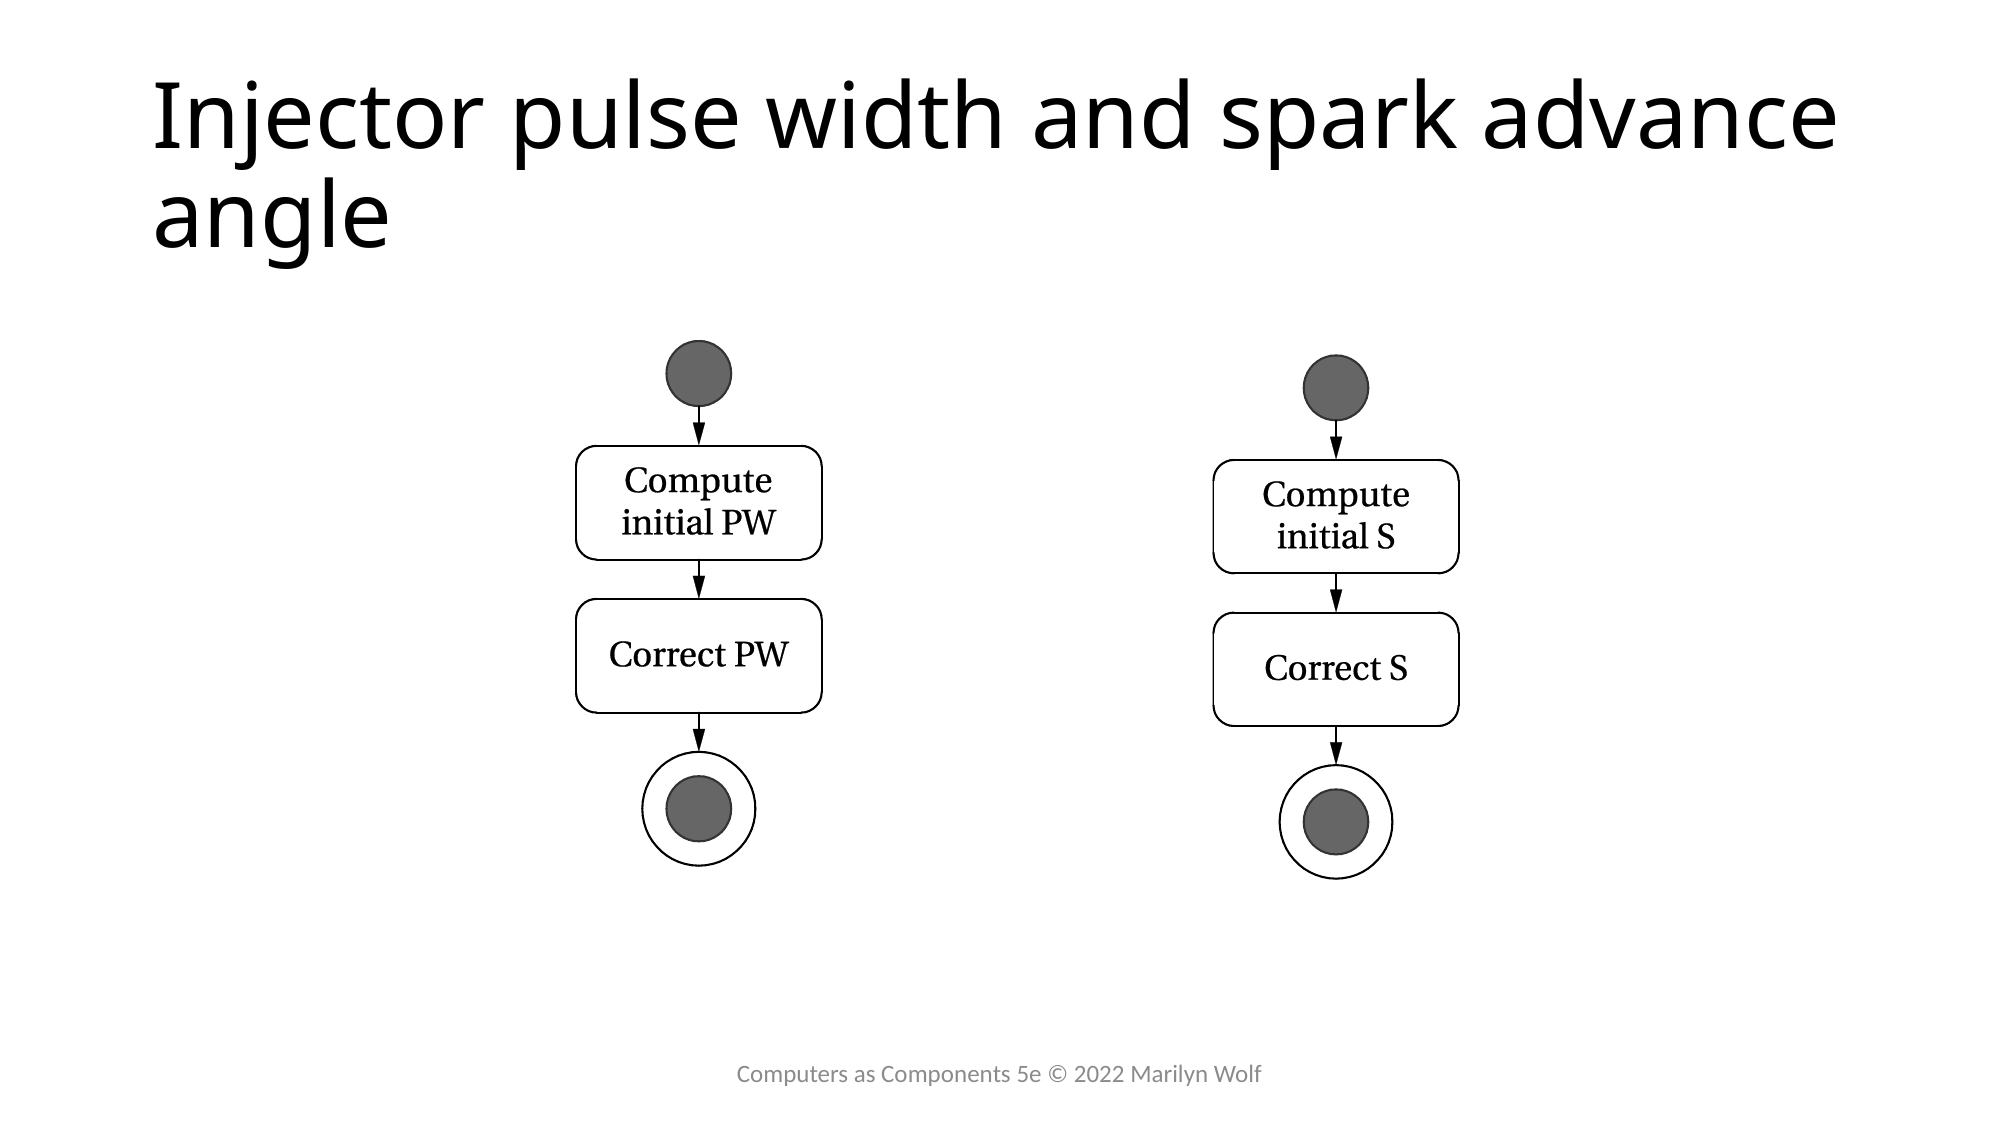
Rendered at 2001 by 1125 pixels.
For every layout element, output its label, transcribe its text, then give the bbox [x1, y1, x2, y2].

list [1212, 351, 1463, 880]
footer Computers as Components 5e © 2022 Marilyn Wolf [662, 1042, 1338, 1103]
title Injector pulse width and spark advance angle [137, 59, 1863, 278]
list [574, 337, 826, 867]
